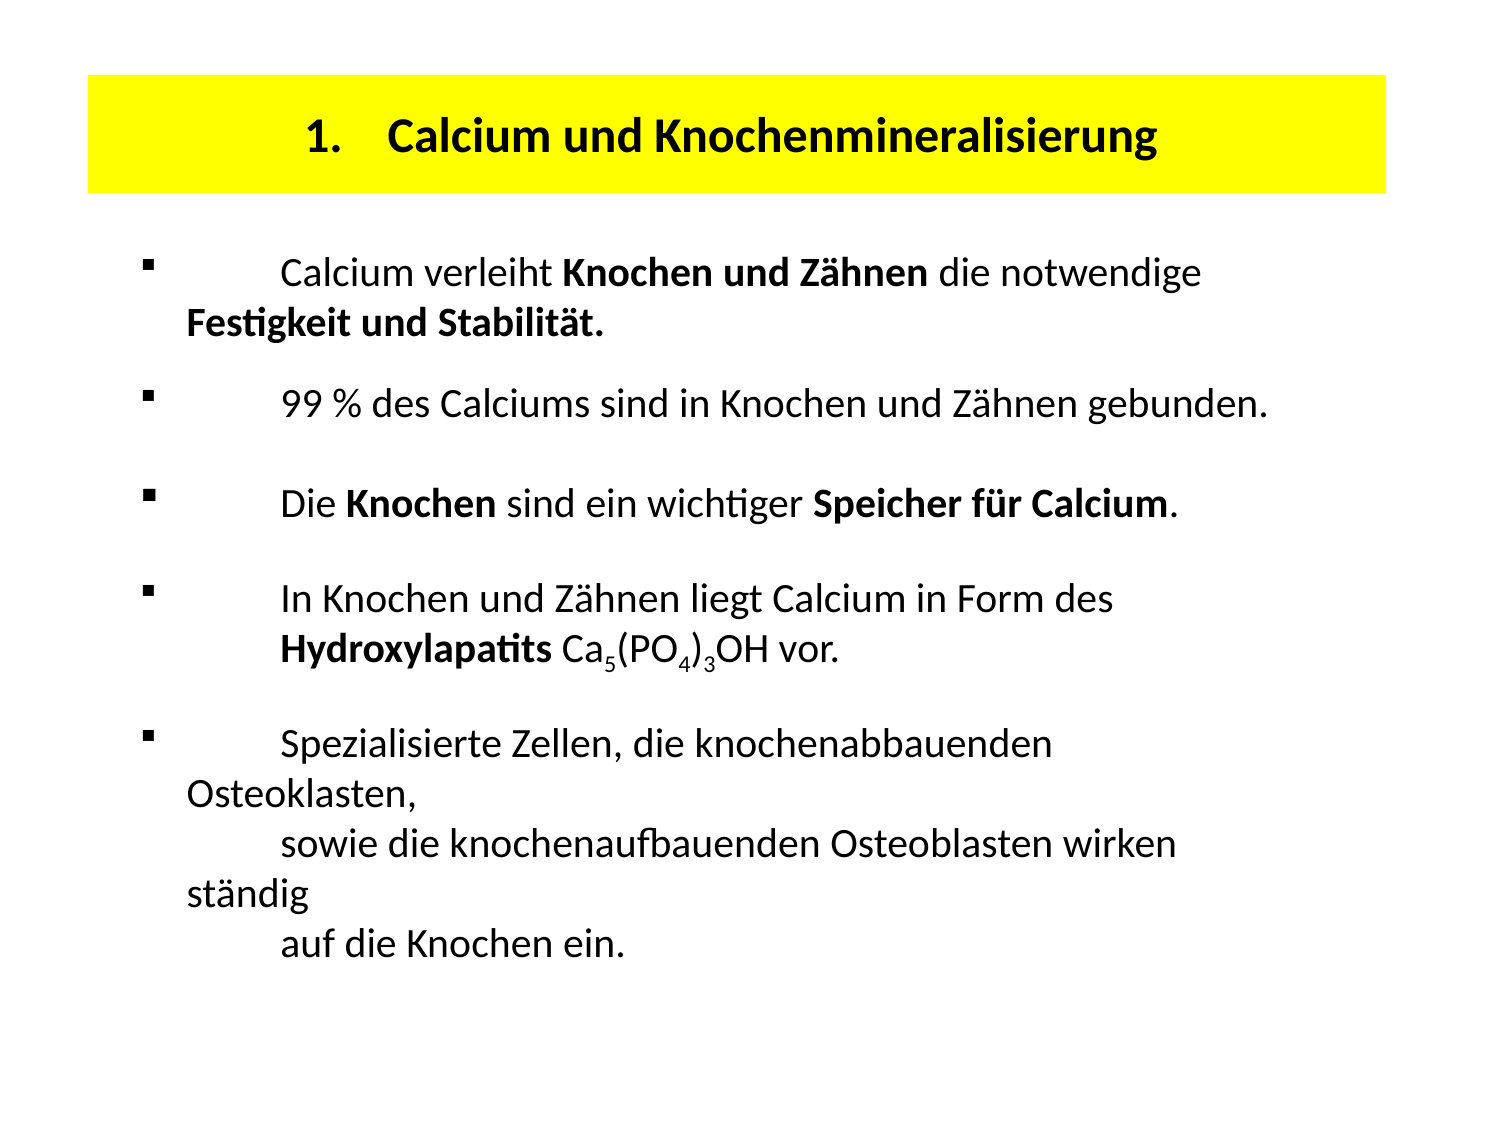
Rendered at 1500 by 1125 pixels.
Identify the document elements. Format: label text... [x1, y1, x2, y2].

text_box 1. Calcium und Knochenmineralisierung [87, 74, 1387, 193]
text_box In Knochen und Zähnen liegt Calcium in Form des Hydroxylapatits Ca5(PO4)3OH vor. [125, 563, 1300, 685]
text_box Calcium verleiht Knochen und Zähnen die notwendige Festigkeit und Stabilität. [125, 237, 1300, 353]
text_box 99 % des Calciums sind in Knochen und Zähnen gebunden. [125, 368, 1300, 433]
text_box Spezialisierte Zellen, die knochenabbauenden Osteoklasten, sowie die knochenaufbauenden Osteoblasten wirken ständig auf die Knochen ein. [125, 708, 1300, 974]
text_box Die Knochen sind ein wichtiger Speicher für Calcium. [125, 468, 1300, 533]
